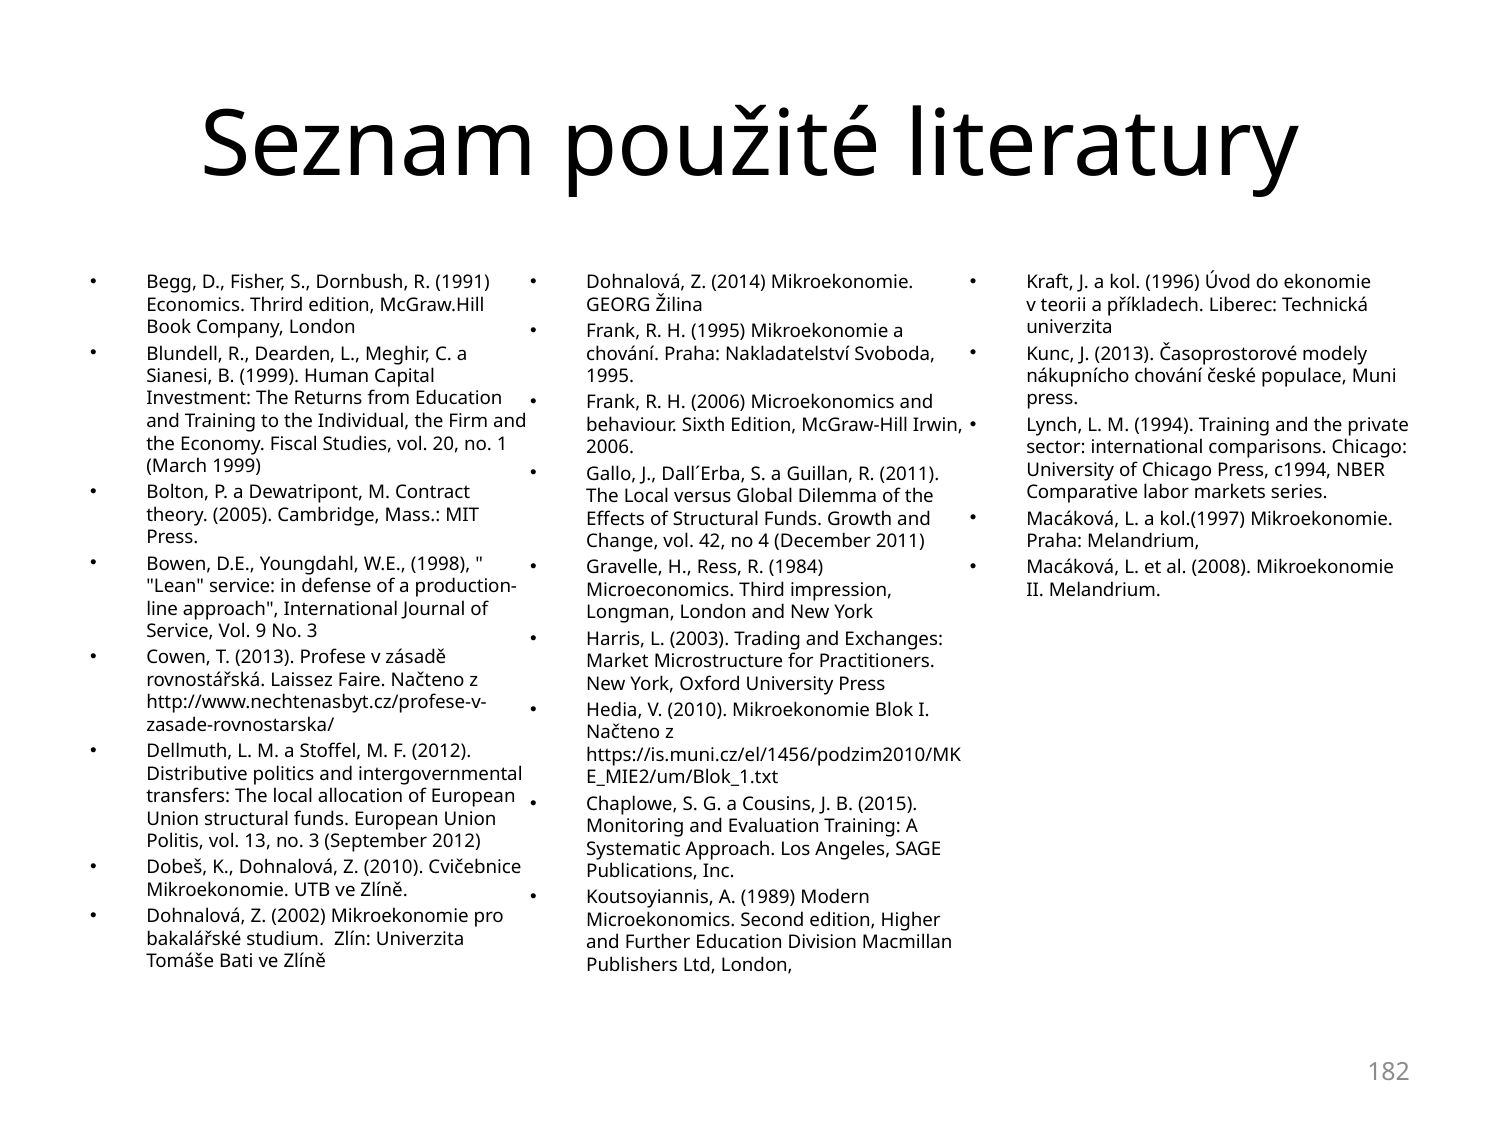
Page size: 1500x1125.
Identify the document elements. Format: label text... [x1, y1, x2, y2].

list Begg, D., Fisher, S., Dornbush, R. (1991) Economics. Thrird edition, McGraw.Hill Book Company, London Blundell, R., Dearden, L., Meghir, C. a Sianesi, B. (1999). Human Capital Investment: The Returns from Education and Training to the Individual, the Firm and the Economy. Fiscal Studies, vol. 20, no. 1 (March 1999) Bolton, P. a Dewatripont, M. Contract theory. (2005). Cambridge, Mass.: MIT Press. Bowen, D.E., Youngdahl, W.E., (1998), " "Lean" service: in defense of a production-line approach", International Journal of Service, Vol. 9 No. 3 Cowen, T. (2013). Profese v zásadě rovnostářská. Laissez Faire. Načteno z http://www.nechtenasbyt.cz/profese-v-zasade-rovnostarska/ Dellmuth, L. M. a Stoffel, M. F. (2012). Distributive politics and intergovernmental transfers: The local allocation of European Union structural funds. European Union Politis, vol. 13, no. 3 (September 2012) Dobeš, K., Dohnalová, Z. (2010). Cvičebnice Mikroekonomie. UTB ve Zlíně. Dohnalová, Z. (2002) Mikroekonomie pro bakalářské studium. Zlín: Univerzita Tomáše Bati ve Zlíně Dohnalová, Z. (2014) Mikroekonomie. GEORG Žilina Frank, R. H. (1995) Mikroekonomie a chování. Praha: Nakladatelství Svoboda, 1995. Frank, R. H. (2006) Microekonomics and behaviour. Sixth Edition, McGraw-Hill Irwin, 2006. Gallo, J., Dall´Erba, S. a Guillan, R. (2011). The Local versus Global Dilemma of the Effects of Structural Funds. Growth and Change, vol. 42, no 4 (December 2011) Gravelle, H., Ress, R. (1984) Microeconomics. Third impression, Longman, London and New York Harris, L. (2003). Trading and Exchanges: Market Microstructure for Practitioners. New York, Oxford University Press Hedia, V. (2010). Mikroekonomie Blok I. Načteno z https://is.muni.cz/el/1456/podzim2010/MKE_MIE2/um/Blok_1.txt Chaplowe, S. G. a Cousins, J. B. (2015). Monitoring and Evaluation Training: A Systematic Approach. Los Angeles, SAGE Publications, Inc. Koutsoyiannis, A. (1989) Modern Microekonomics. Second edition, Higher and Further Education Division Macmillan Publishers Ltd, London, Kraft, J. a kol. (1996) Úvod do ekonomie v teorii a příkladech. Liberec: Technická univerzita Kunc, J. (2013). Časoprostorové modely nákupnícho chování české populace, Muni press. Lynch, L. M. (1994). Training and the private sector: international comparisons. Chicago: University of Chicago Press, c1994, NBER Comparative labor markets series. Macáková, L. a kol.(1997) Mikroekonomie. Praha: Melandrium, Macáková, L. et al. (2008). Mikroekonomie II. Melandrium. [75, 262, 1425, 1005]
slide_number 182 [1074, 1042, 1425, 1103]
title Seznam použité literatury [75, 45, 1425, 233]
